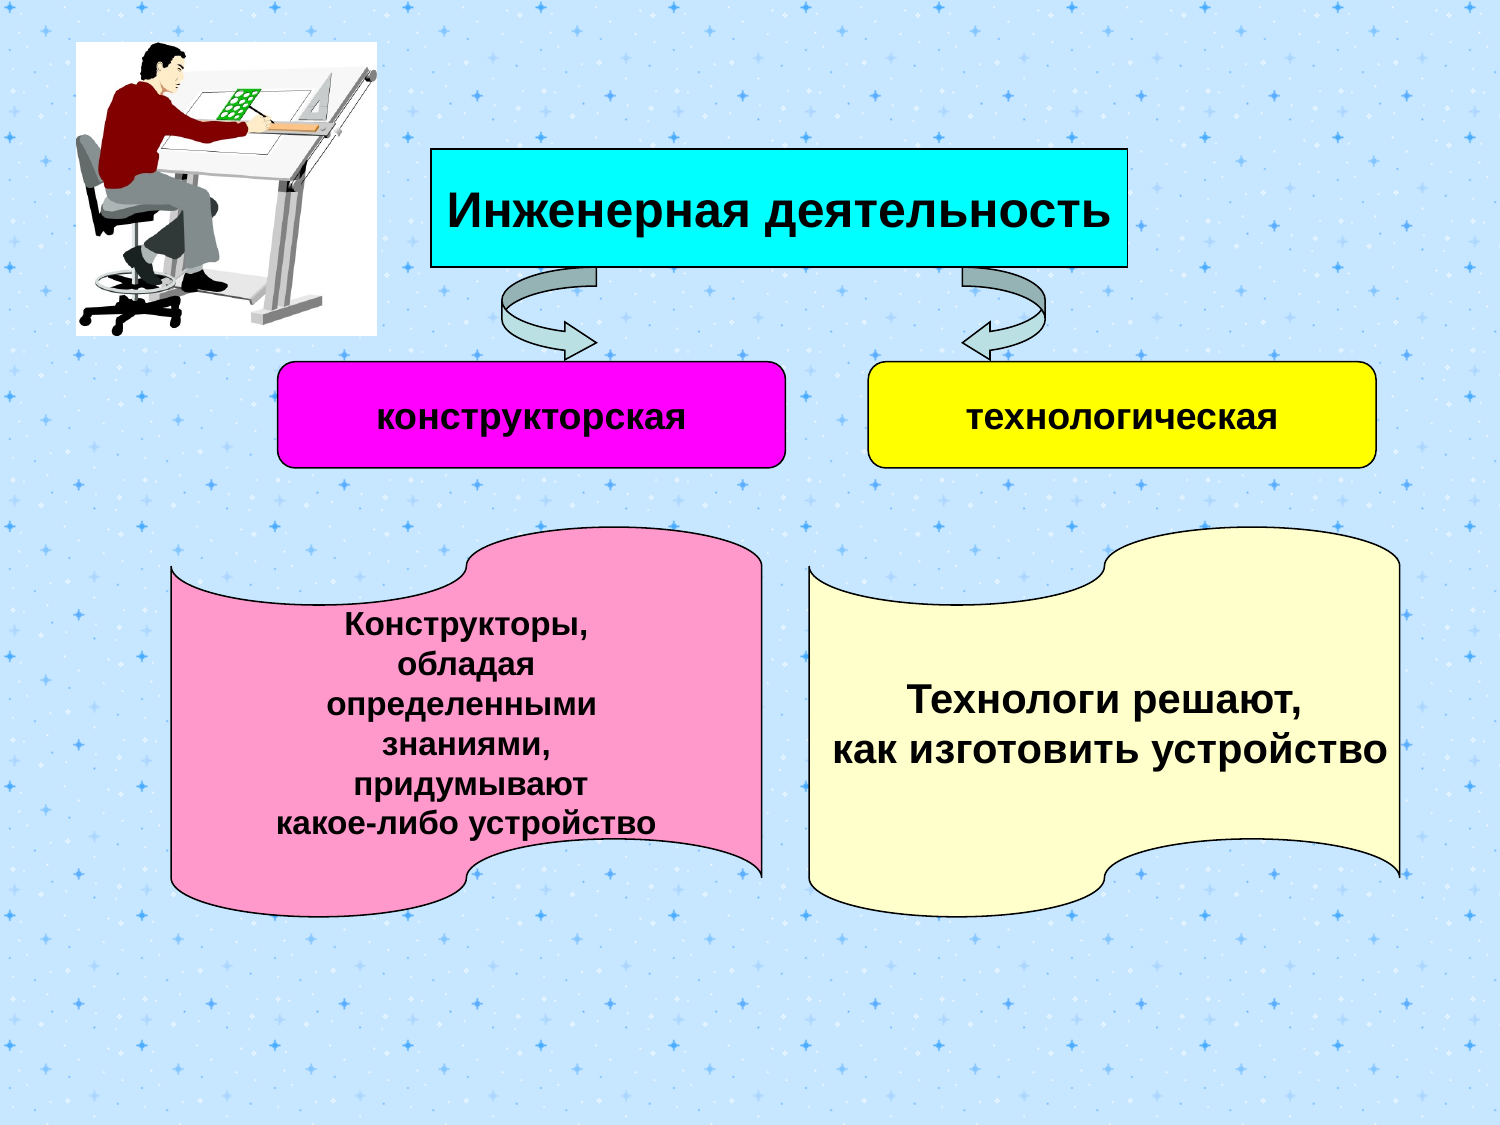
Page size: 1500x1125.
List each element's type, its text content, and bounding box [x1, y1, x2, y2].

text_box конструкторская [277, 361, 786, 468]
text_box Конструкторы, обладая определенными знаниями, придумывают какое-либо устройство [171, 527, 762, 917]
text_box Инженерная деятельность [430, 148, 1128, 267]
text_box [962, 267, 1046, 360]
text_box [501, 267, 597, 360]
text_box Технологи решают, как изготовить устройство [809, 527, 1400, 917]
text_box технологическая [868, 361, 1377, 468]
picture [0, 0, 1500, 1125]
